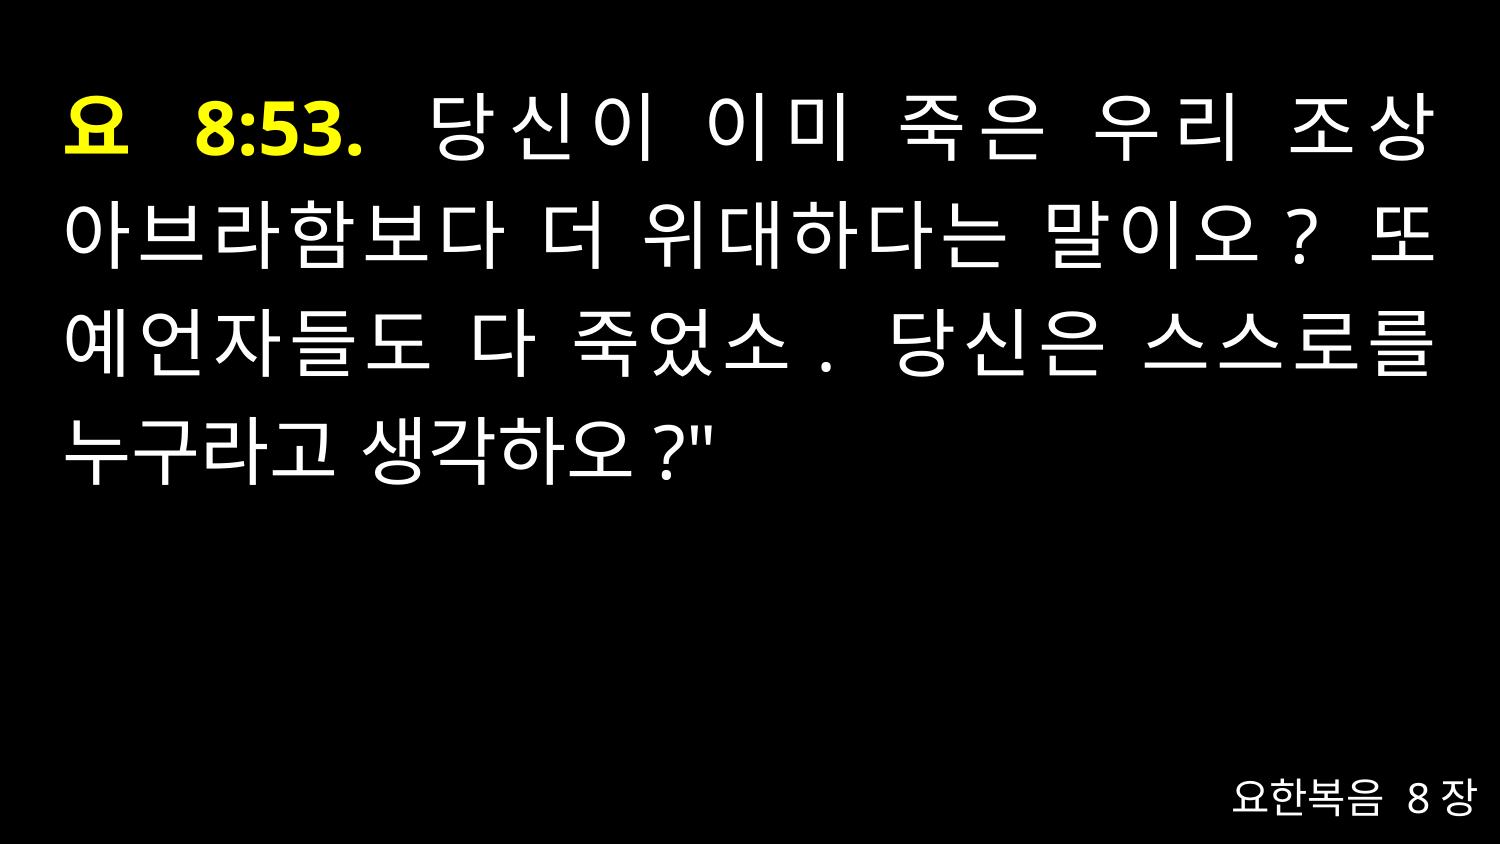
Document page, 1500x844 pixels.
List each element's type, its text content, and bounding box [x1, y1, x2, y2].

title 요 8:53. 당신이 이미 죽은 우리 조상 아브라함보다 더 위대하다는 말이오? 또 예언자들도 다 죽었소. 당신은 스스로를 누구라고 생각하오?" [0, 0, 1500, 844]
subtitle 요한복음 8장 [916, 770, 1500, 844]
